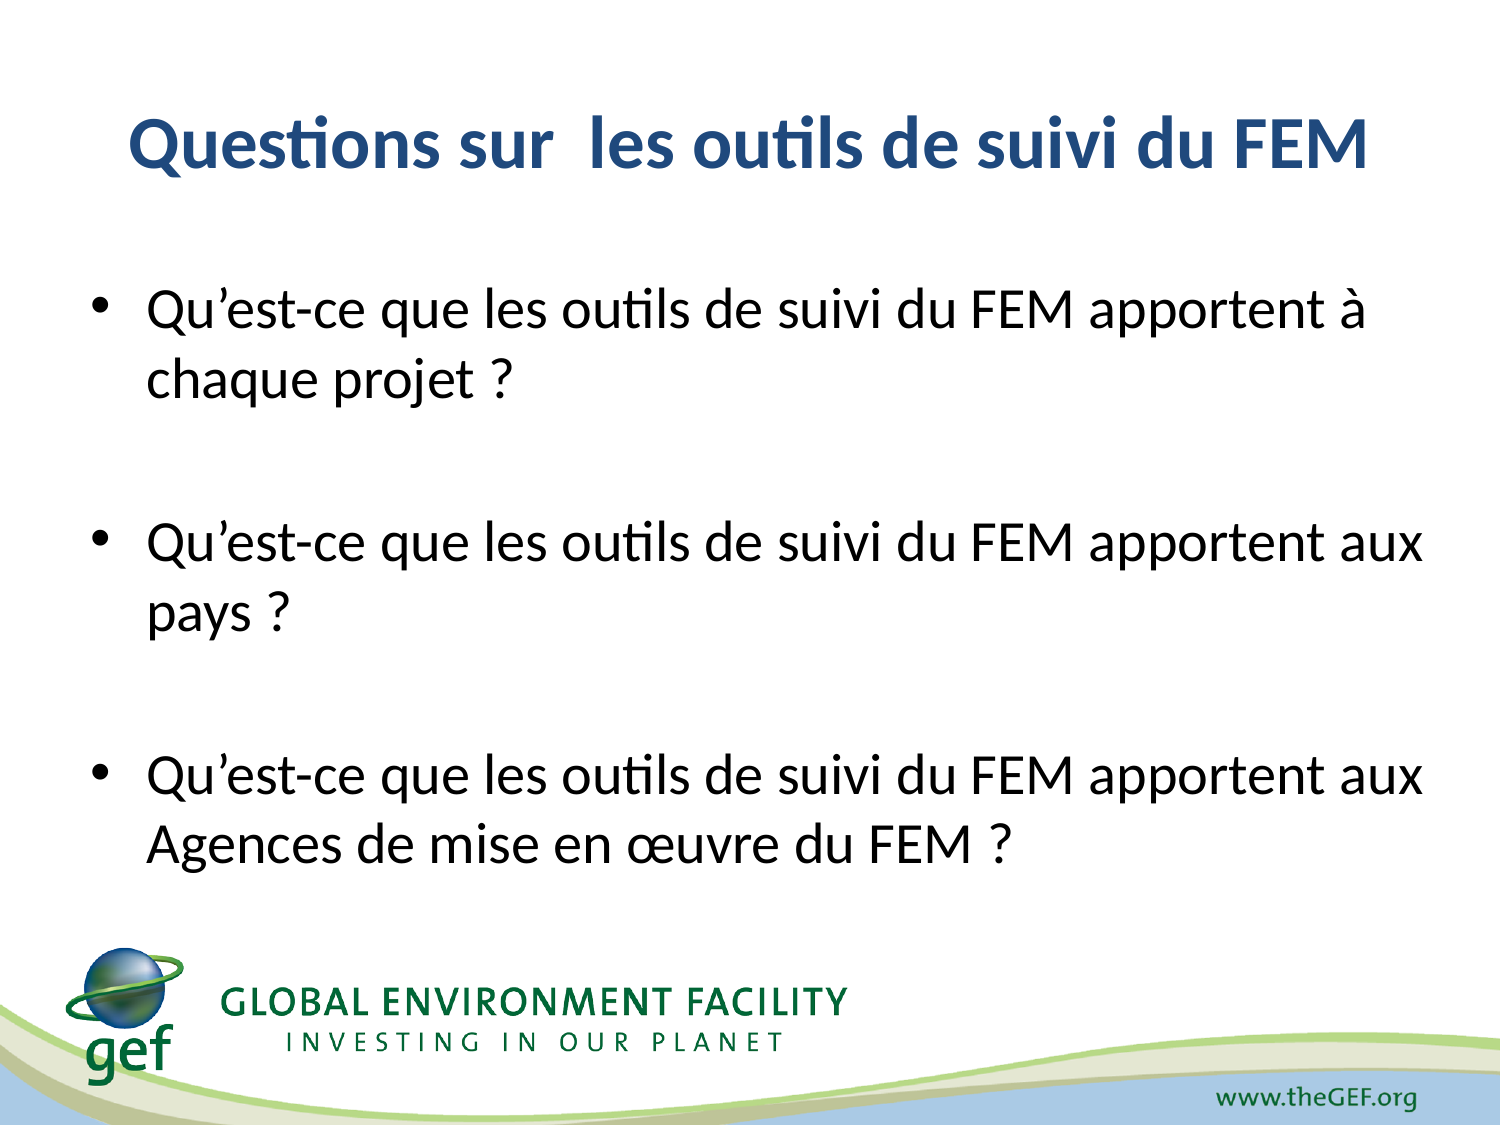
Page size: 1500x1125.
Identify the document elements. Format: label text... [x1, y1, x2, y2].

picture [0, 920, 1500, 1125]
list Qu’est-ce que les outils de suivi du FEM apportent à chaque projet ? Qu’est-ce que les outils de suivi du FEM apportent aux pays ? Qu’est-ce que les outils de suivi du FEM apportent aux Agences de mise en œuvre du FEM ? [74, 262, 1454, 1006]
title Questions sur les outils de suivi du FEM [74, 44, 1426, 233]
